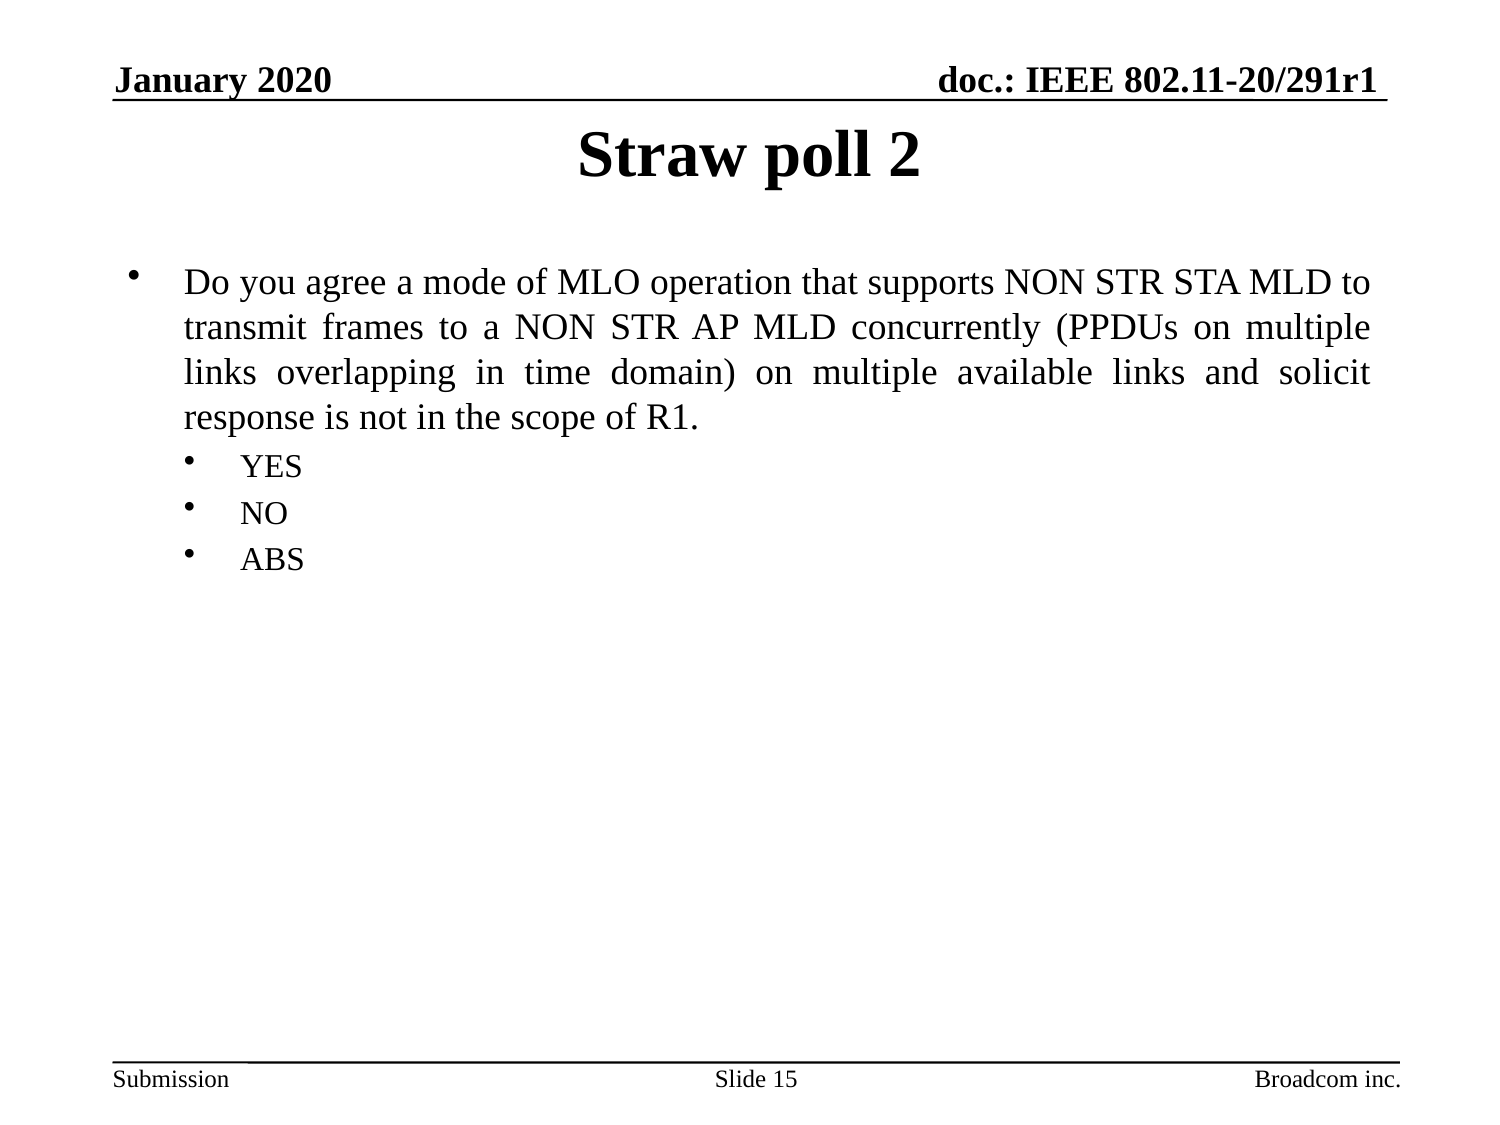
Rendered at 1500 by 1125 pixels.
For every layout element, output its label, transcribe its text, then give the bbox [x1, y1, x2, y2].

list Do you agree a mode of MLO operation that supports NON STR STA MLD to transmit frames to a NON STR AP MLD concurrently (PPDUs on multiple links overlapping in time domain) on multiple available links and solicit response is not in the scope of R1. YES NO ABS [112, 249, 1388, 1050]
title Straw poll 2 [112, 62, 1388, 238]
slide_number Slide 15 [712, 1061, 800, 1093]
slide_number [114, 54, 335, 101]
footer Broadcom inc. [1252, 1061, 1402, 1093]
